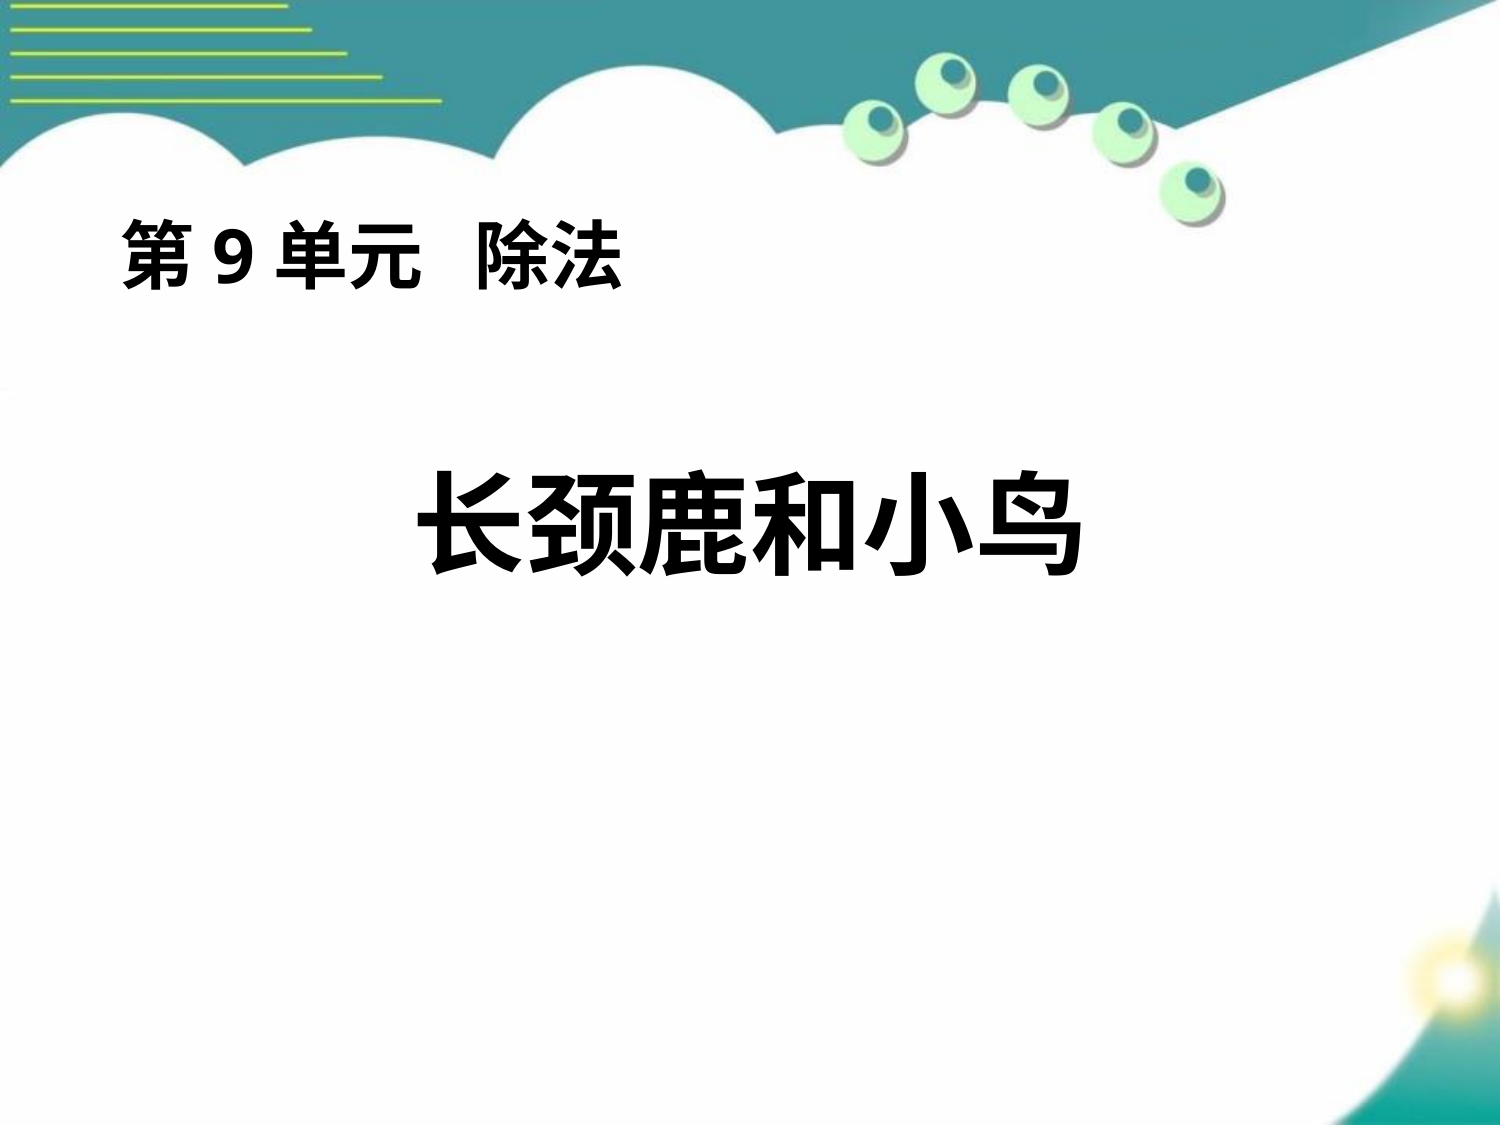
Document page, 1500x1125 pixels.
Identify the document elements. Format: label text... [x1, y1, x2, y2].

picture [0, 597, 1500, 1125]
picture [0, 0, 1500, 446]
text_box 长颈鹿和小鸟 [0, 446, 1500, 597]
text_box 第9单元 除法 [104, 201, 758, 307]
